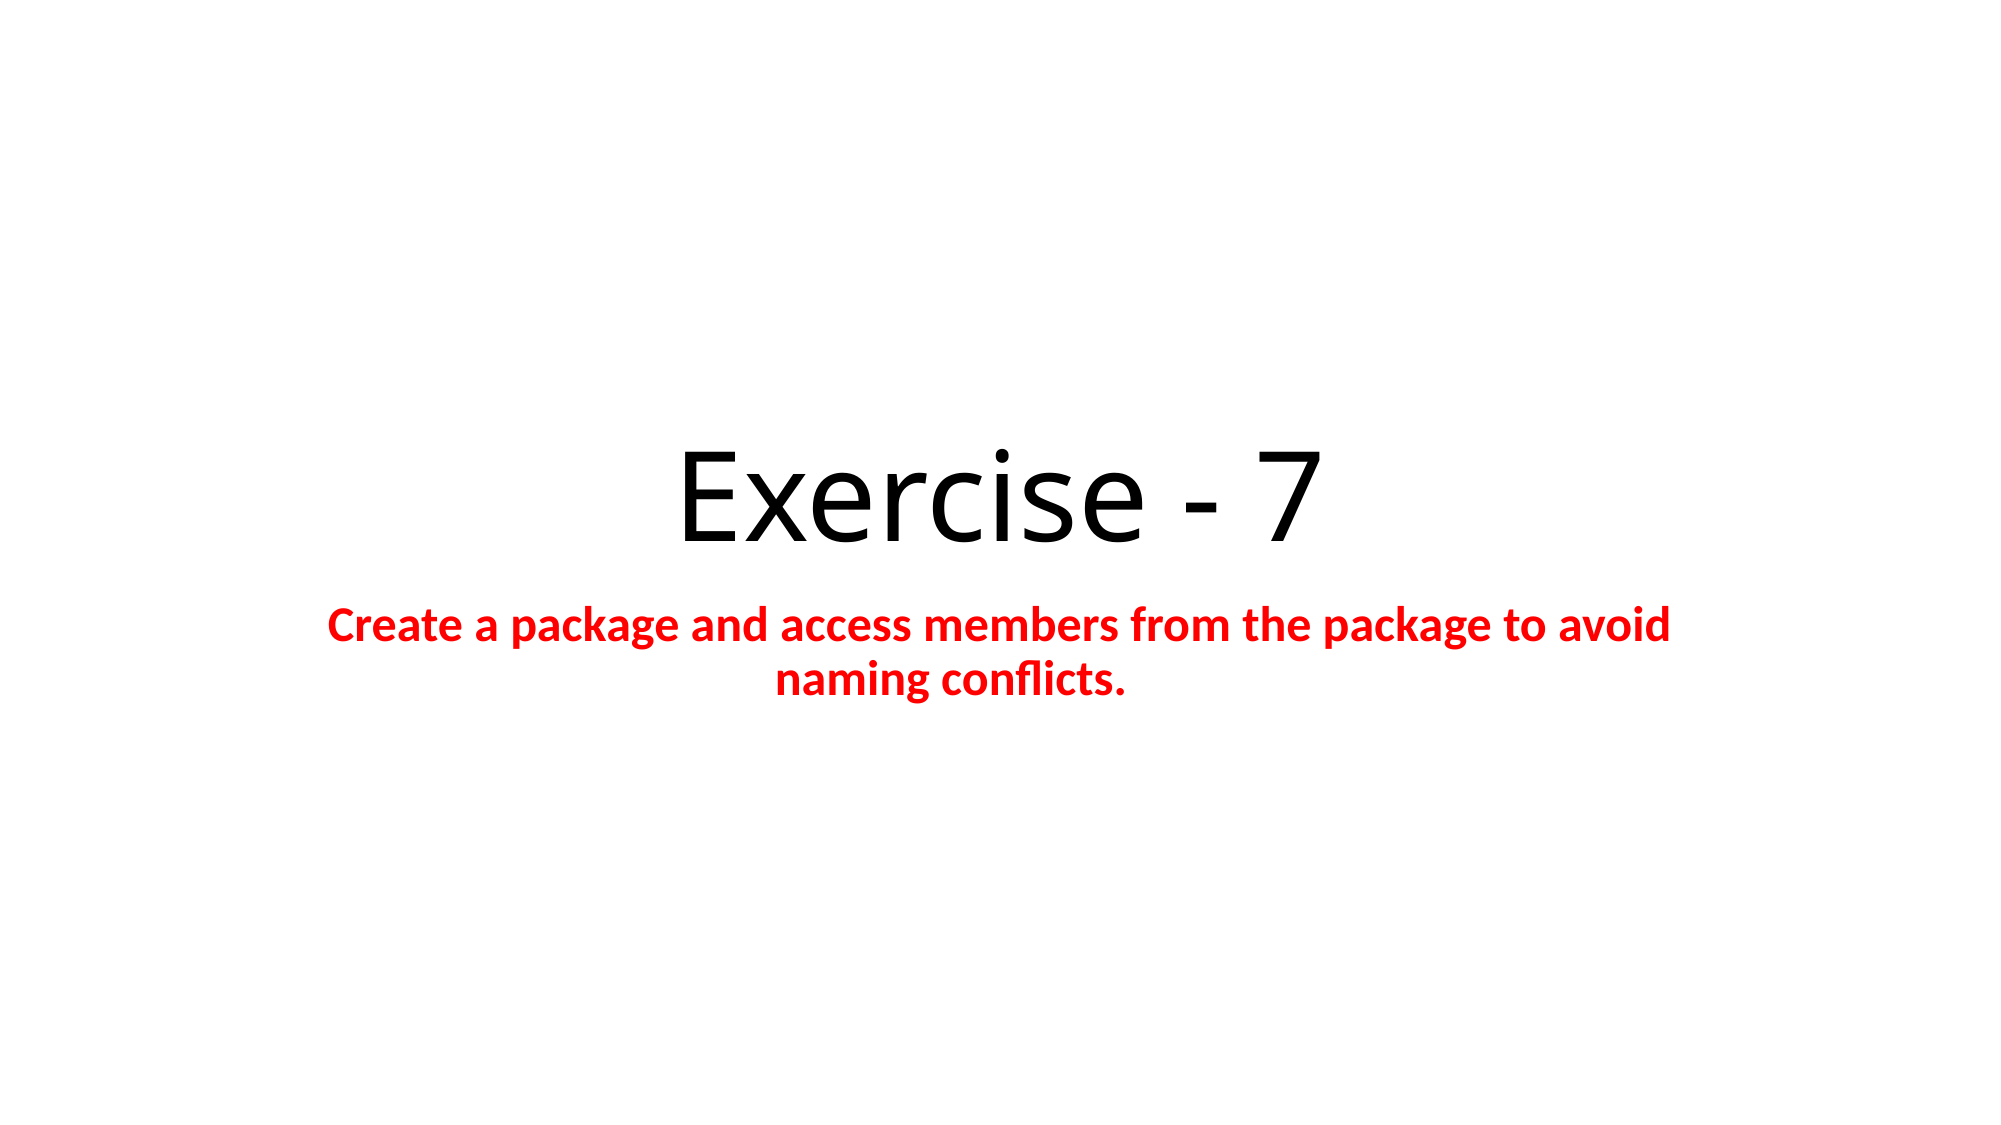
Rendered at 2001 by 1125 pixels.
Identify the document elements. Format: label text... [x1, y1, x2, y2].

subtitle Create a package and access members from the package to avoid naming conflicts. [249, 590, 1750, 863]
title Exercise - 7 [249, 184, 1750, 576]
